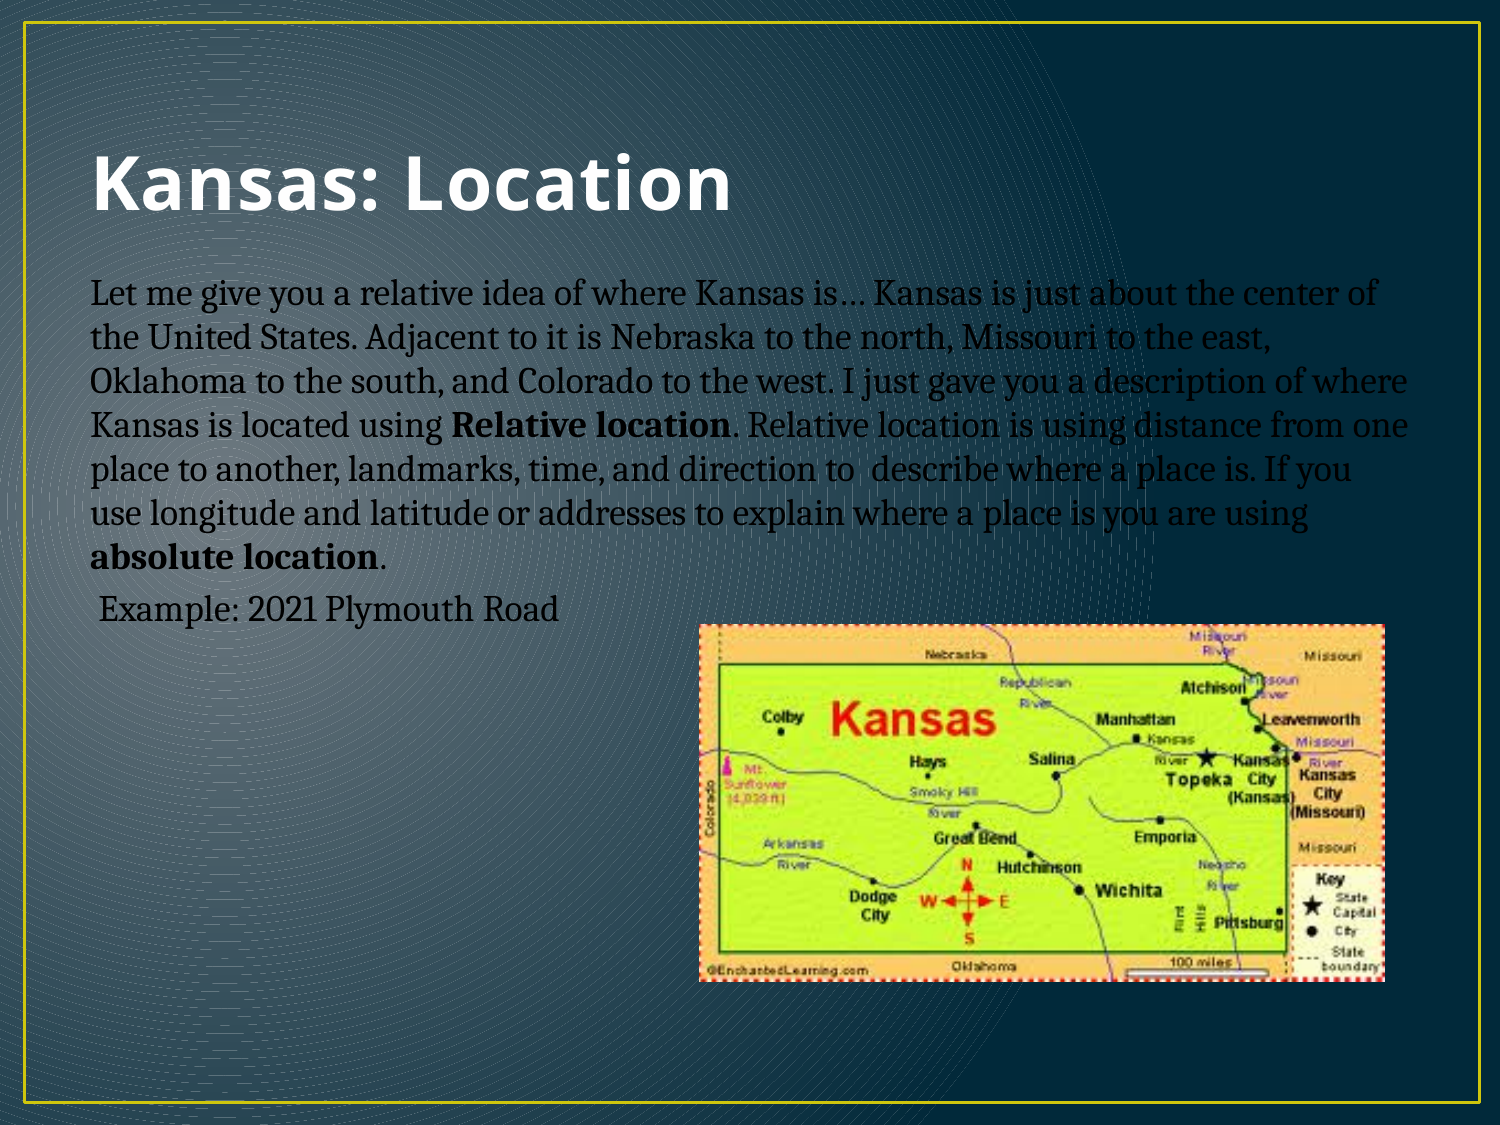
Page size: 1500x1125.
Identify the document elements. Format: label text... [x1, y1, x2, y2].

list Let me give you a relative idea of where Kansas is… Kansas is just about the center of the United States. Adjacent to it is Nebraska to the north, Missouri to the east, Oklahoma to the south, and Colorado to the west. I just gave you a description of where Kansas is located using Relative location. Relative location is using distance from one place to another, landmarks, time, and direction to describe where a place is. If you use longitude and latitude or addresses to explain where a place is you are using absolute location. Example: 2021 Plymouth Road [75, 262, 1425, 1005]
title Kansas: Location [75, 45, 1425, 233]
picture [699, 624, 1384, 982]
